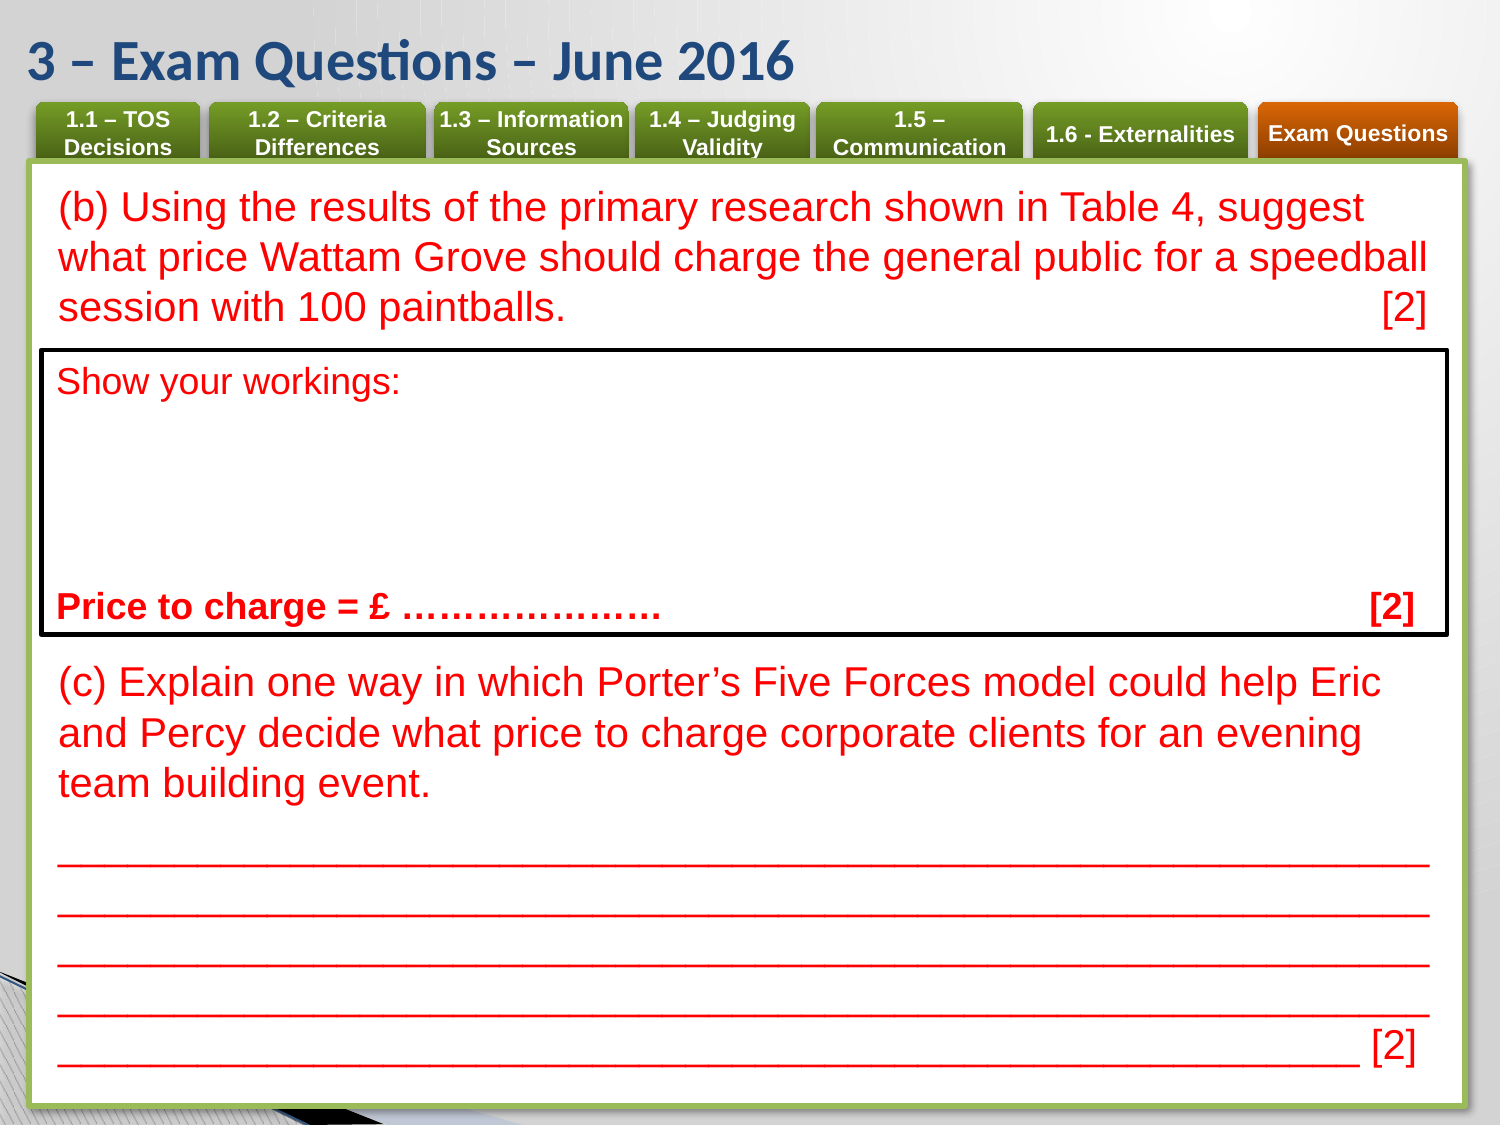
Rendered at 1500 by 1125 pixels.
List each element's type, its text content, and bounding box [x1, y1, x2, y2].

text_box (b) Using the results of the primary research shown in Table 4, suggest what price Wattam Grove should charge the general public for a speedball session with 100 paintballs. [2] (c) Explain one way in which Porter’s Five Forces model could help Eric and Percy decide what price to charge corporate clients for an evening team building event. ____________________________________________________________________________________________________________________________________________________________________________________________________________________________________________________________________________________________________ [2] [41, 172, 1447, 349]
title 3 – Exam Questions – June 2016 [11, 11, 1465, 102]
picture [281, 1114, 303, 1125]
text_box (b) Using the results of the primary research shown in Table 4, suggest what price Wattam Grove should charge the general public for a speedball session with 100 paintballs. [2] (c) Explain one way in which Porter’s Five Forces model could help Eric and Percy decide what price to charge corporate clients for an evening team building event. ____________________________________________________________________________________________________________________________________________________________________________________________________________________________________________________________________________________________________ [2] [41, 635, 1447, 1076]
text_box Show your workings: Price to charge = £ ………………… [2] [41, 349, 1447, 635]
